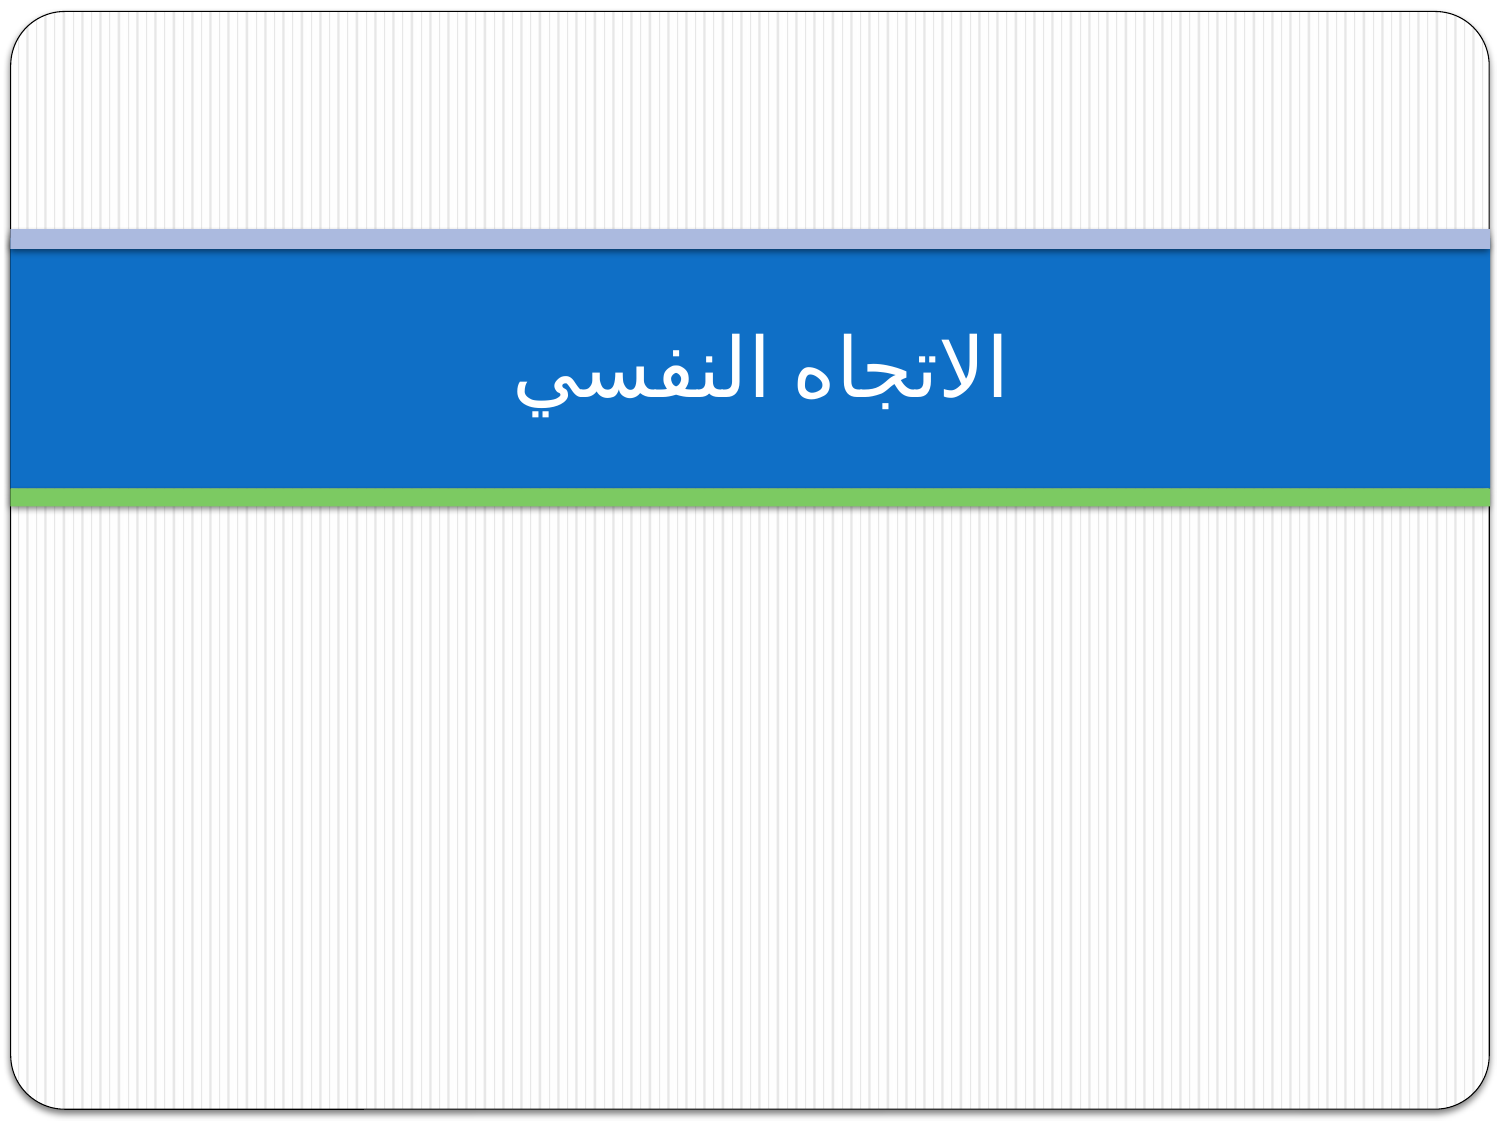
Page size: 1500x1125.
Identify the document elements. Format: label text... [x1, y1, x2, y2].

title الاتجاه النفسي [75, 247, 1425, 489]
